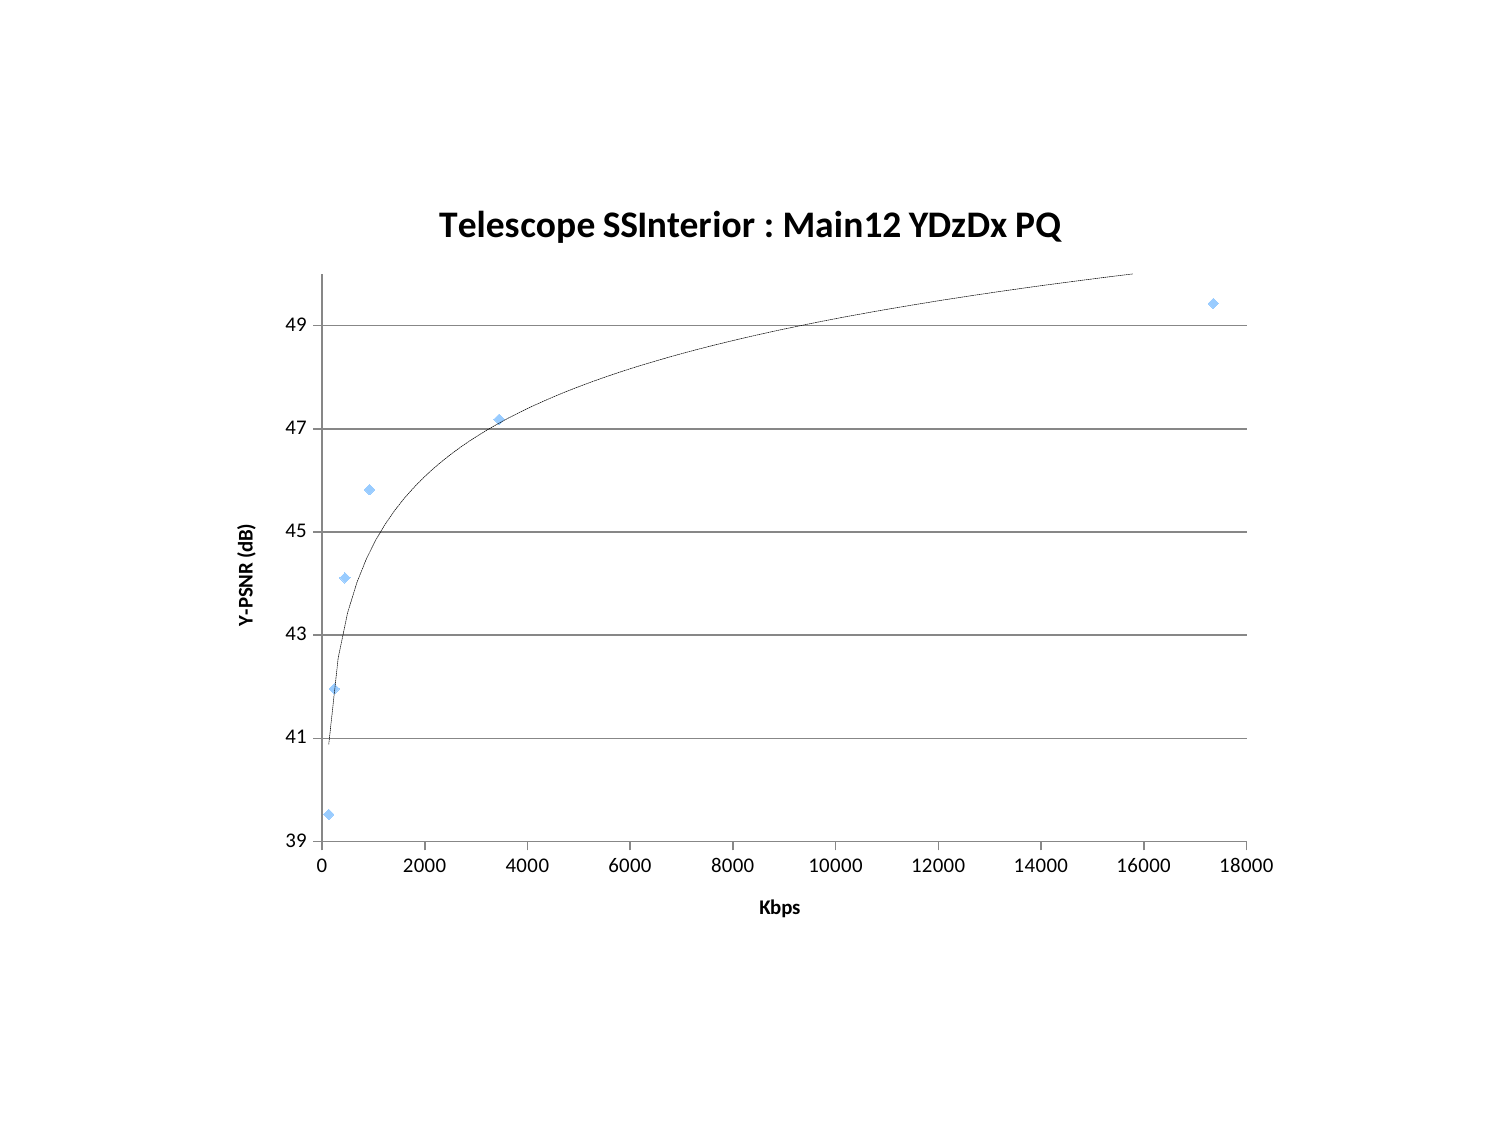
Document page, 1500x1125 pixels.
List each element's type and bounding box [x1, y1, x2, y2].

chart [203, 174, 1296, 951]
